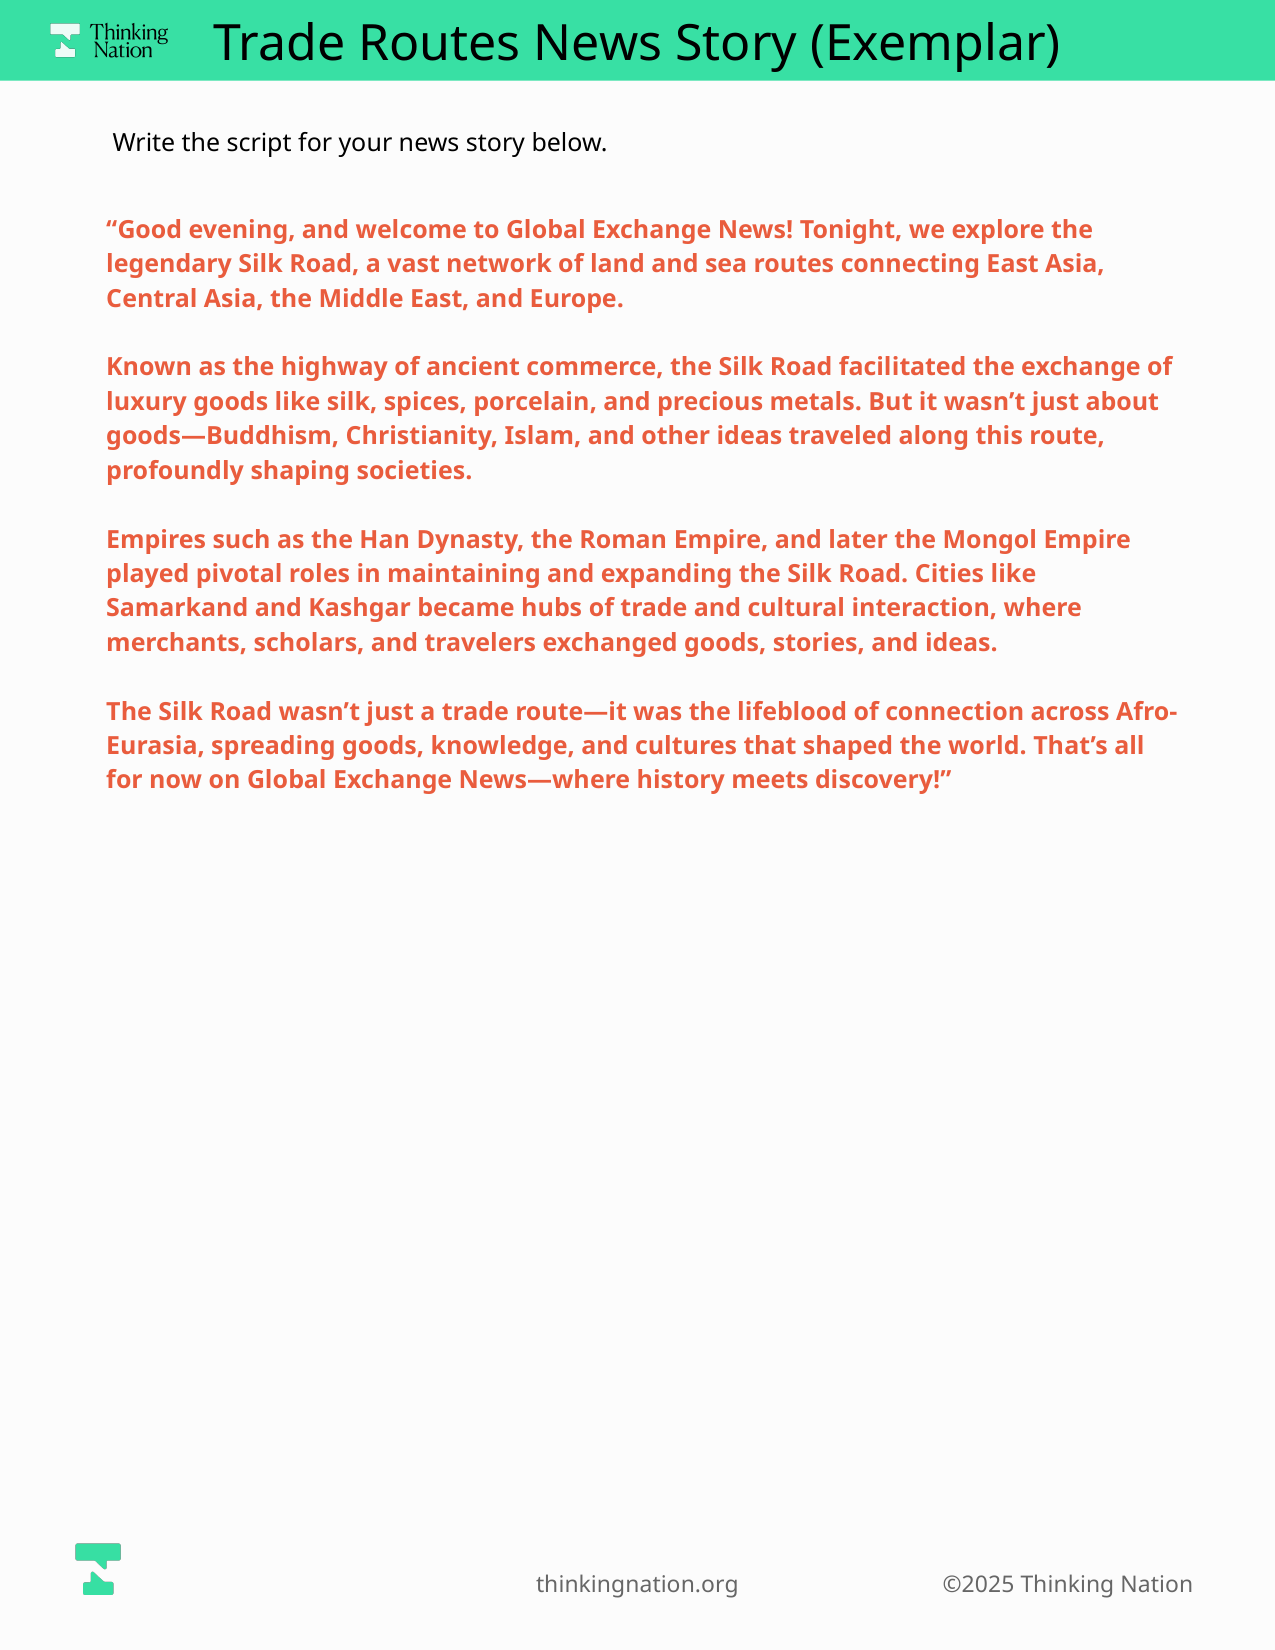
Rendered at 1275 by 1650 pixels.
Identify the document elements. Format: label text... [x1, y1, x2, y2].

text_box Trade Routes News Story (Exemplar) [0, 0, 1275, 81]
text_box “Good evening, and welcome to Global Exchange News! Tonight, we explore the legendary Silk Road, a vast network of land and sea routes connecting East Asia, Central Asia, the Middle East, and Europe. Known as the highway of ancient commerce, the Silk Road facilitated the exchange of luxury goods like silk, spices, porcelain, and precious metals. But it wasn’t just about goods—Buddhism, Christianity, Islam, and other ideas traveled along this route, profoundly shaping societies. Empires such as the Han Dynasty, the Roman Empire, and later the Mongol Empire played pivotal roles in maintaining and expanding the Silk Road. Cities like Samarkand and Kashgar became hubs of trade and cultural interaction, where merchants, scholars, and travelers exchanged goods, stories, and ideas. The Silk Road wasn’t just a trade route—it was the lifeblood of connection across Afro-Eurasia, spreading goods, knowledge, and cultures that shaped the world. That’s all for now on Global Exchange News—where history meets discovery!” [91, 193, 1199, 1477]
text_box thinkingnation.org [486, 1553, 789, 1605]
text_box Write the script for your news story below. [97, 107, 1178, 172]
picture [36, 12, 172, 69]
text_box ©2025 Thinking Nation [907, 1553, 1210, 1605]
picture [62, 1533, 134, 1605]
